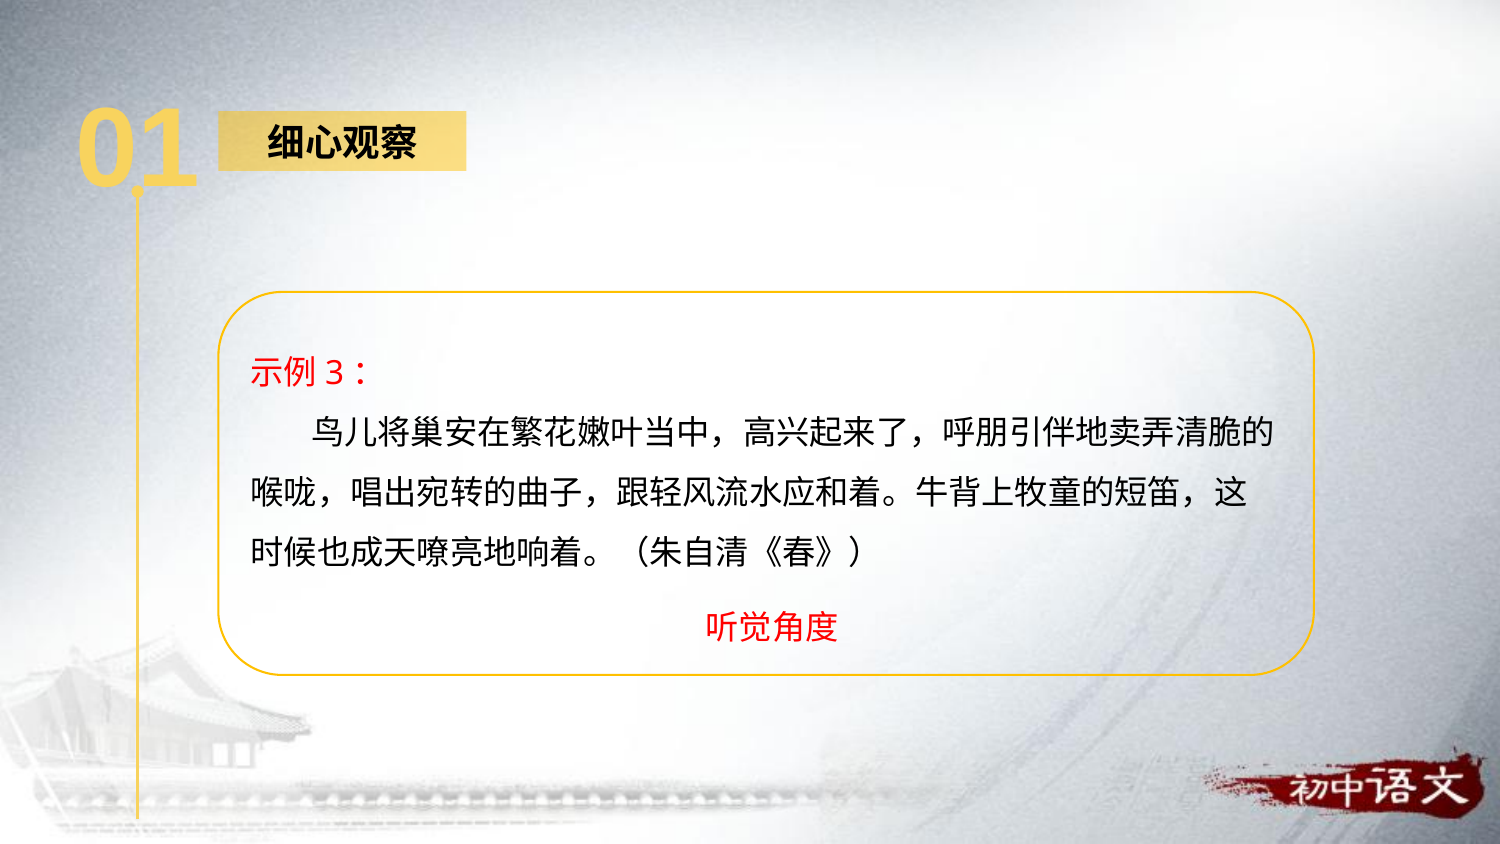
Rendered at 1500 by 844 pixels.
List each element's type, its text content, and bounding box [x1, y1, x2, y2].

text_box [74, 73, 201, 818]
picture [0, 0, 1500, 844]
text_box 细心观察 [218, 111, 467, 171]
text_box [218, 291, 1315, 676]
